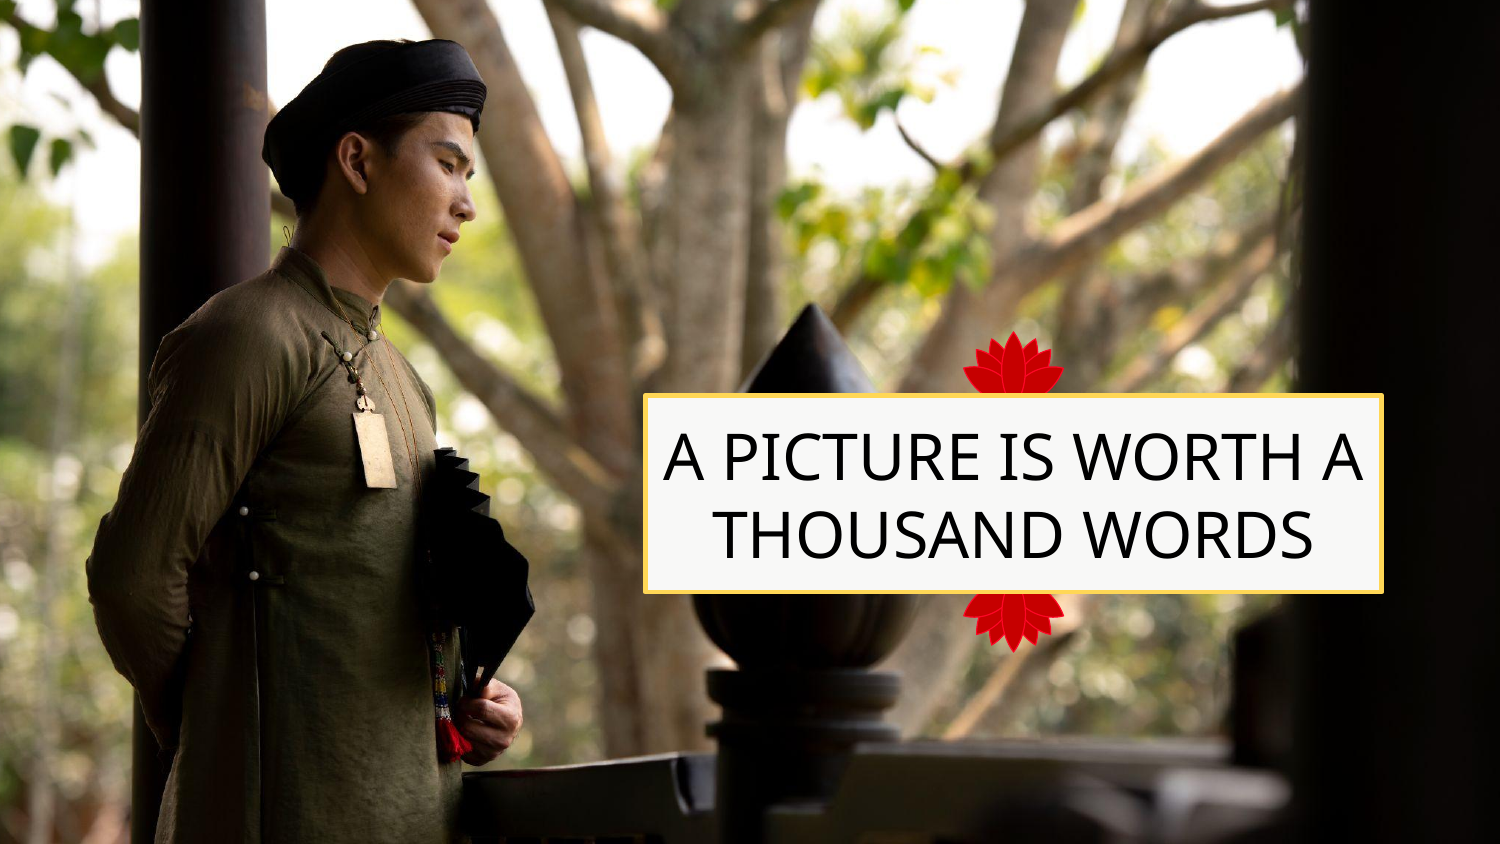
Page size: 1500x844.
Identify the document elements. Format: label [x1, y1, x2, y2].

text_box [962, 579, 1065, 654]
picture [0, 0, 1500, 844]
text_box [962, 330, 1065, 405]
